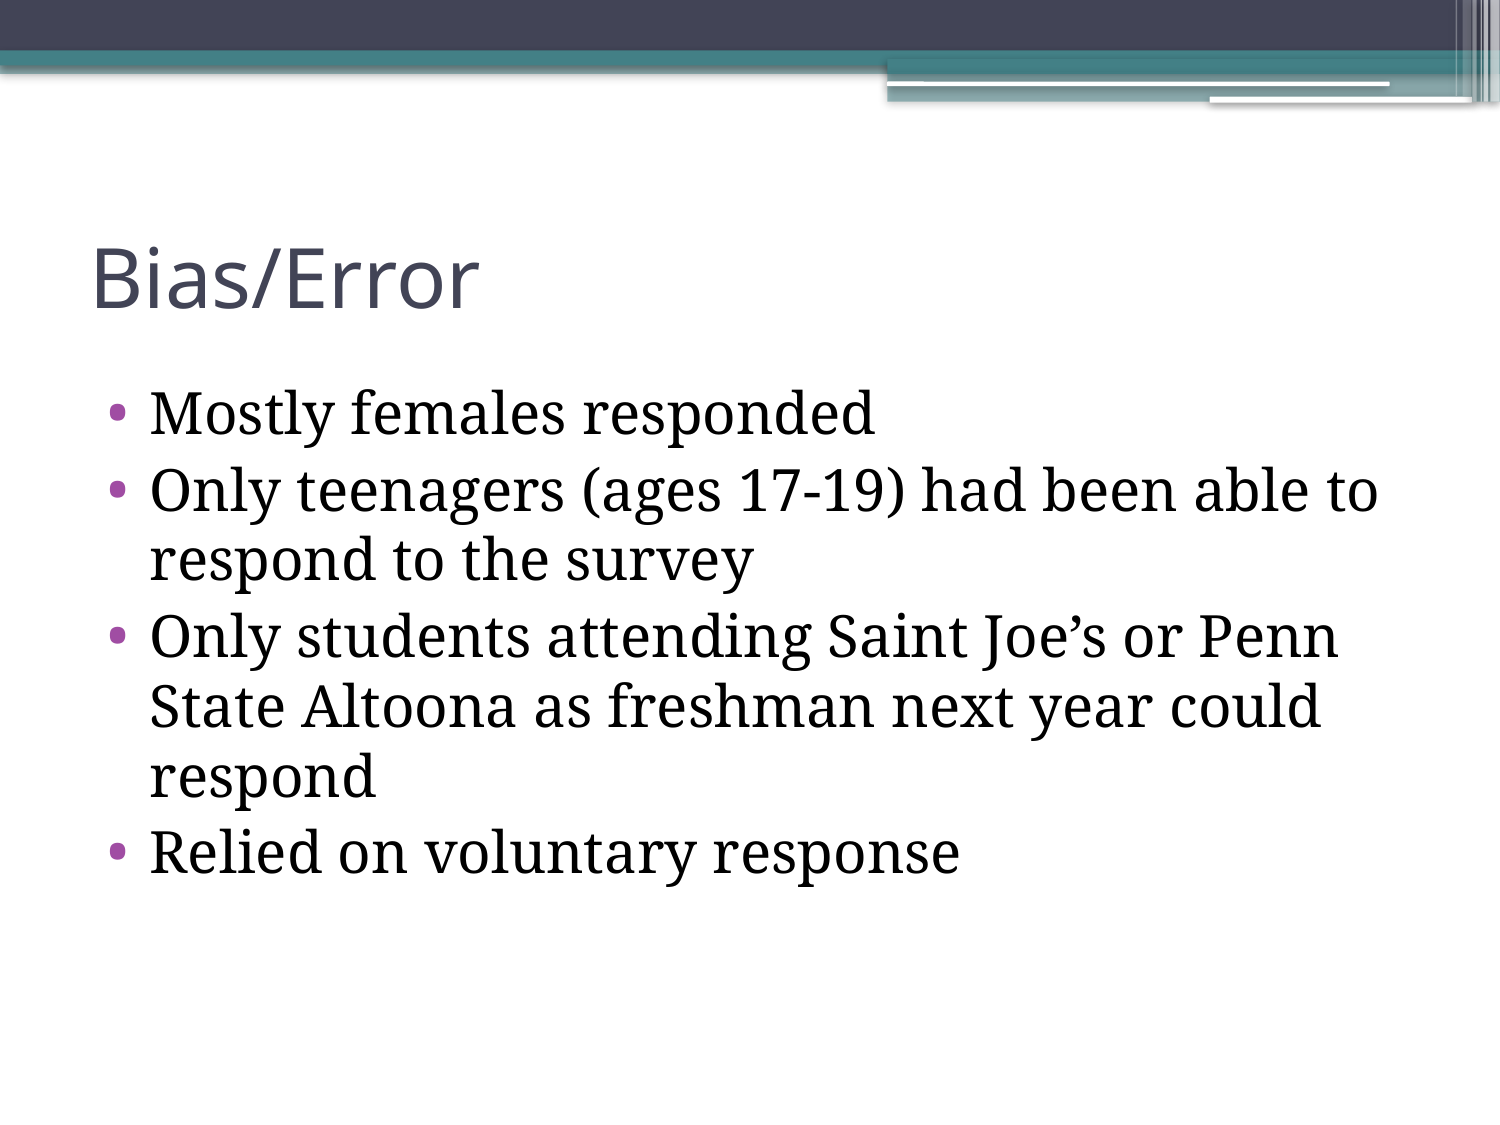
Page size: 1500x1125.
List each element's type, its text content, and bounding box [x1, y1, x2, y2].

list Mostly females responded Only teenagers (ages 17-19) had been able to respond to the survey Only students attending Saint Joe’s or Penn State Altoona as freshman next year could respond Relied on voluntary response [75, 368, 1425, 1079]
title Bias/Error [75, 187, 1425, 363]
